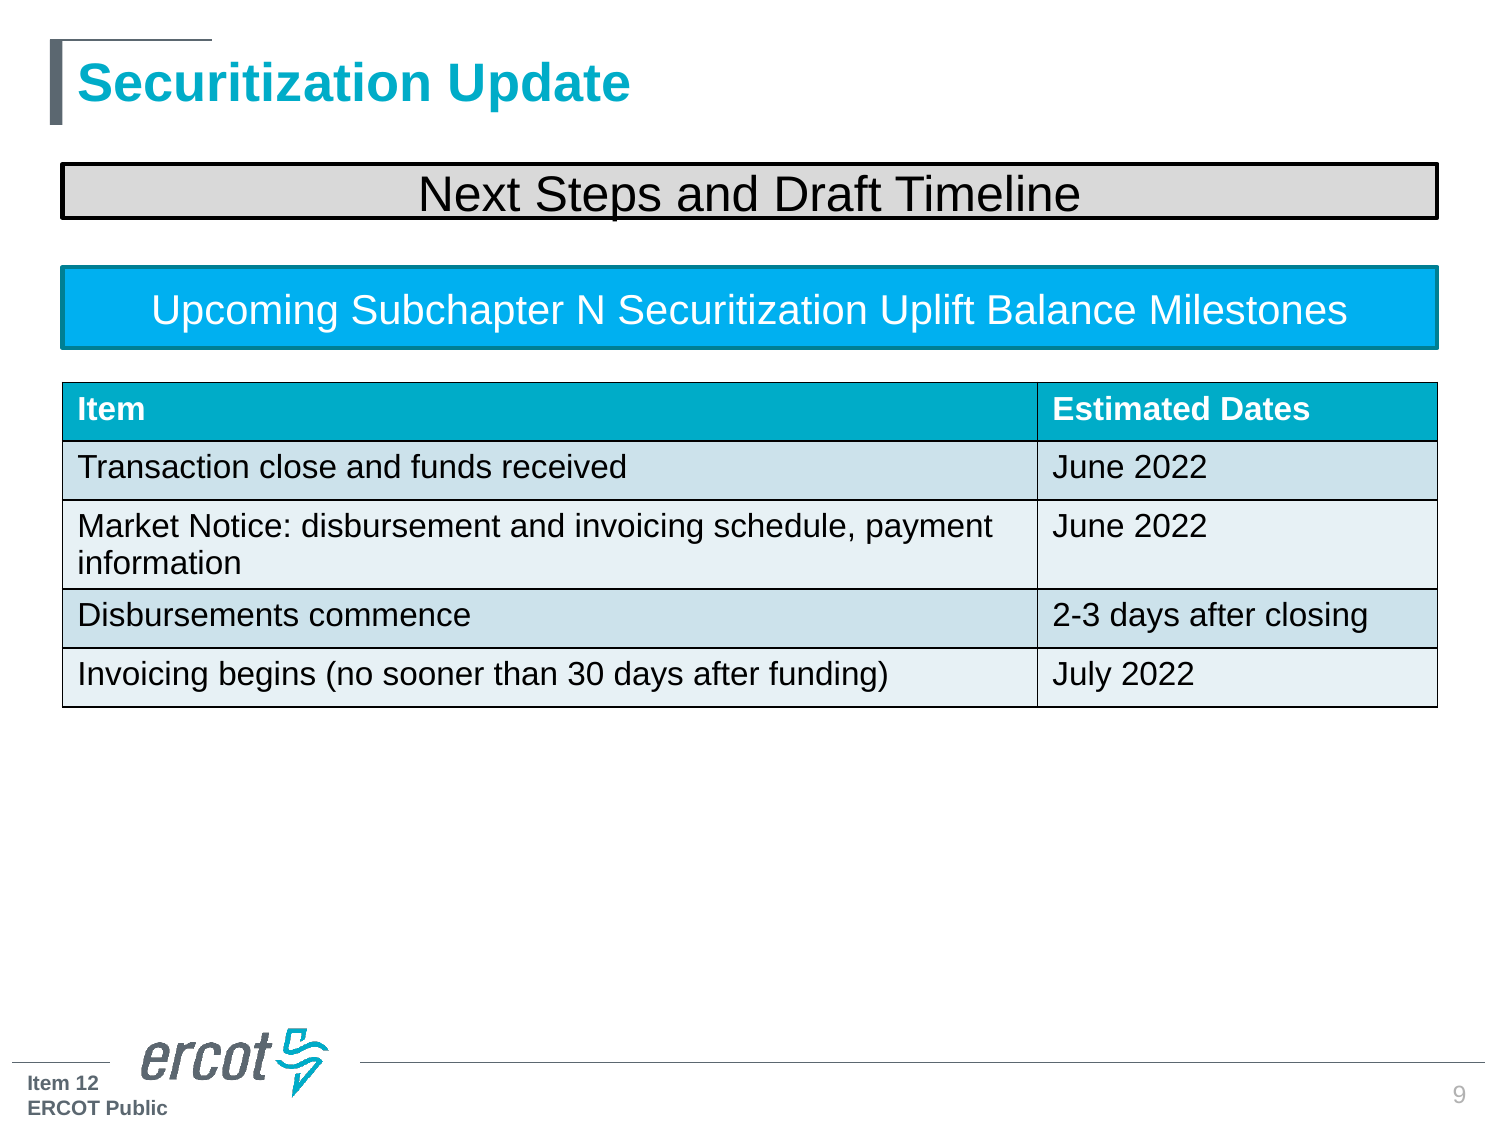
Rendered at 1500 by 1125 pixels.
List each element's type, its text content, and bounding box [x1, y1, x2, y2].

table_cell June 2022 [1038, 501, 1437, 588]
table_cell Invoicing begins (no sooner than 30 days after funding) [63, 649, 1037, 706]
table_header Estimated Dates [1038, 383, 1437, 440]
text_box Upcoming Subchapter N Securitization Uplift Balance Milestones [60, 265, 1439, 350]
title Securitization Update [62, 39, 1438, 134]
text_box Next Steps and Draft Timeline [60, 162, 1439, 220]
table_header Item [63, 383, 1037, 440]
picture [137, 1024, 332, 1100]
table_cell Disbursements commence [63, 590, 1037, 647]
table_cell June 2022 [1038, 442, 1437, 499]
table_cell Transaction close and funds received [63, 442, 1037, 499]
table_cell 2-3 days after closing [1038, 590, 1437, 647]
slide_number 9 [1437, 1076, 1475, 1112]
table_cell July 2022 [1038, 649, 1437, 706]
table_cell Market Notice: disbursement and invoicing schedule, payment information [63, 501, 1037, 588]
